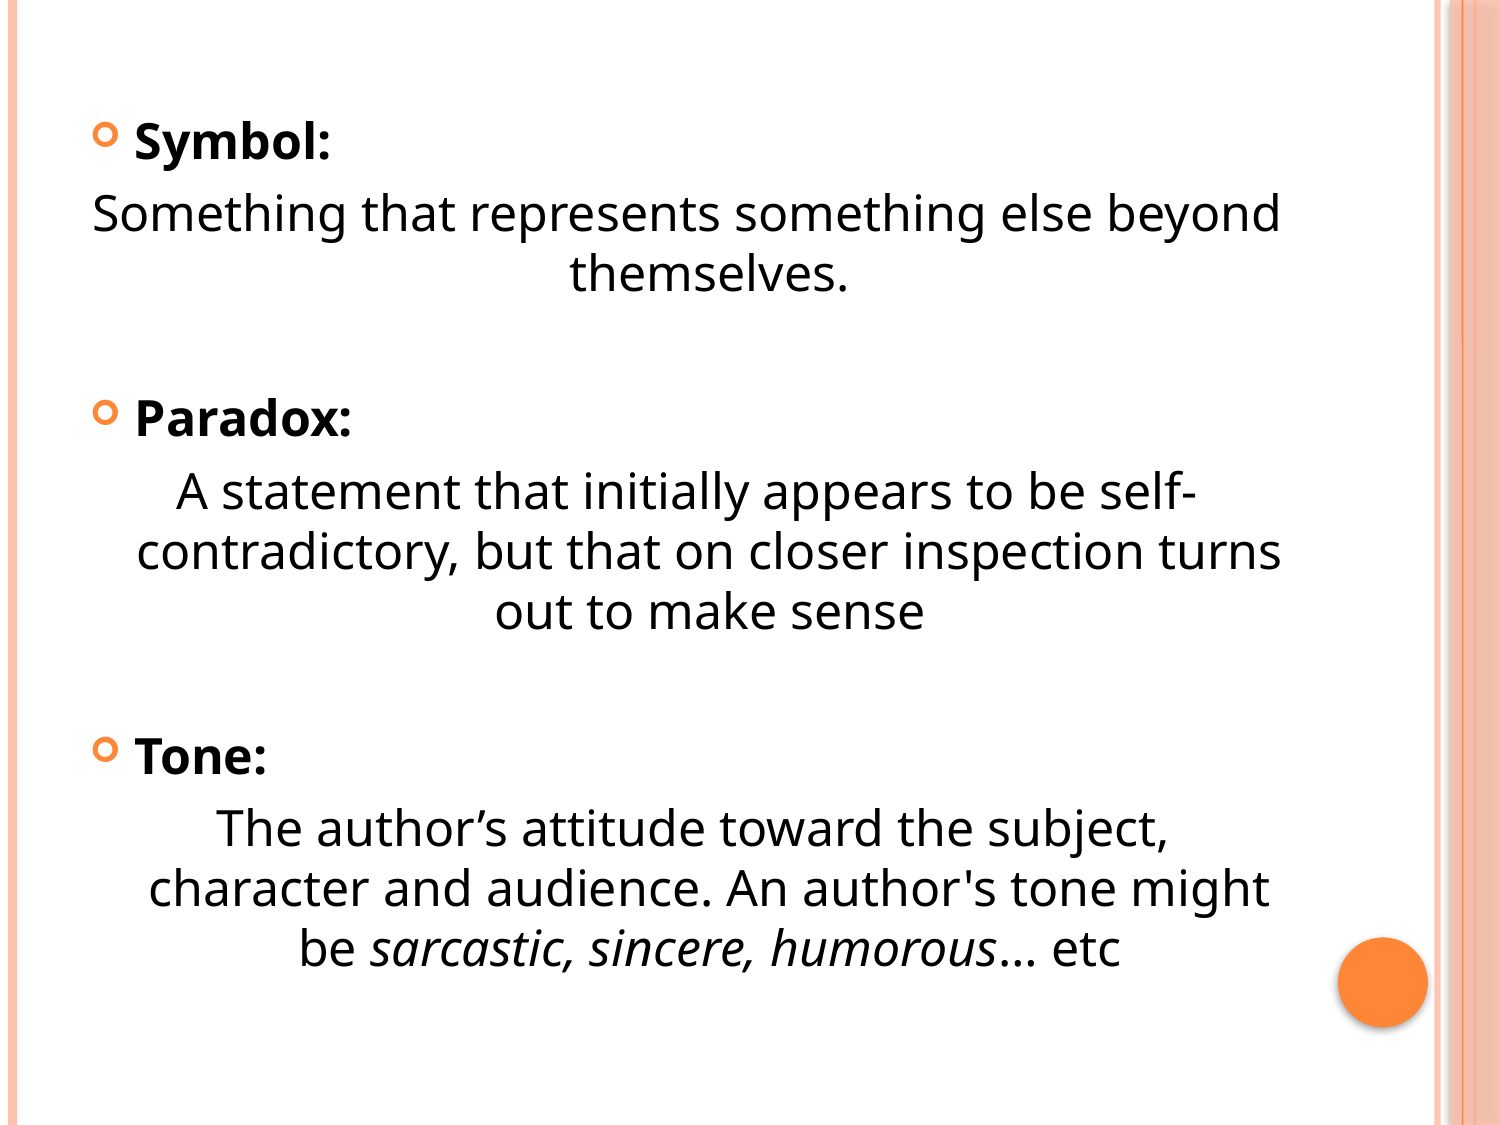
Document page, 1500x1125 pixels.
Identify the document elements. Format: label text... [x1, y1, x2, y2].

list Symbol: Something that represents something else beyond themselves. Paradox: A statement that initially appears to be self-contradictory, but that on closer inspection turns out to make sense Tone: The author’s attitude toward the subject, character and audience. An author's tone might be sarcastic, sincere, humorous… etc [75, 101, 1300, 1062]
